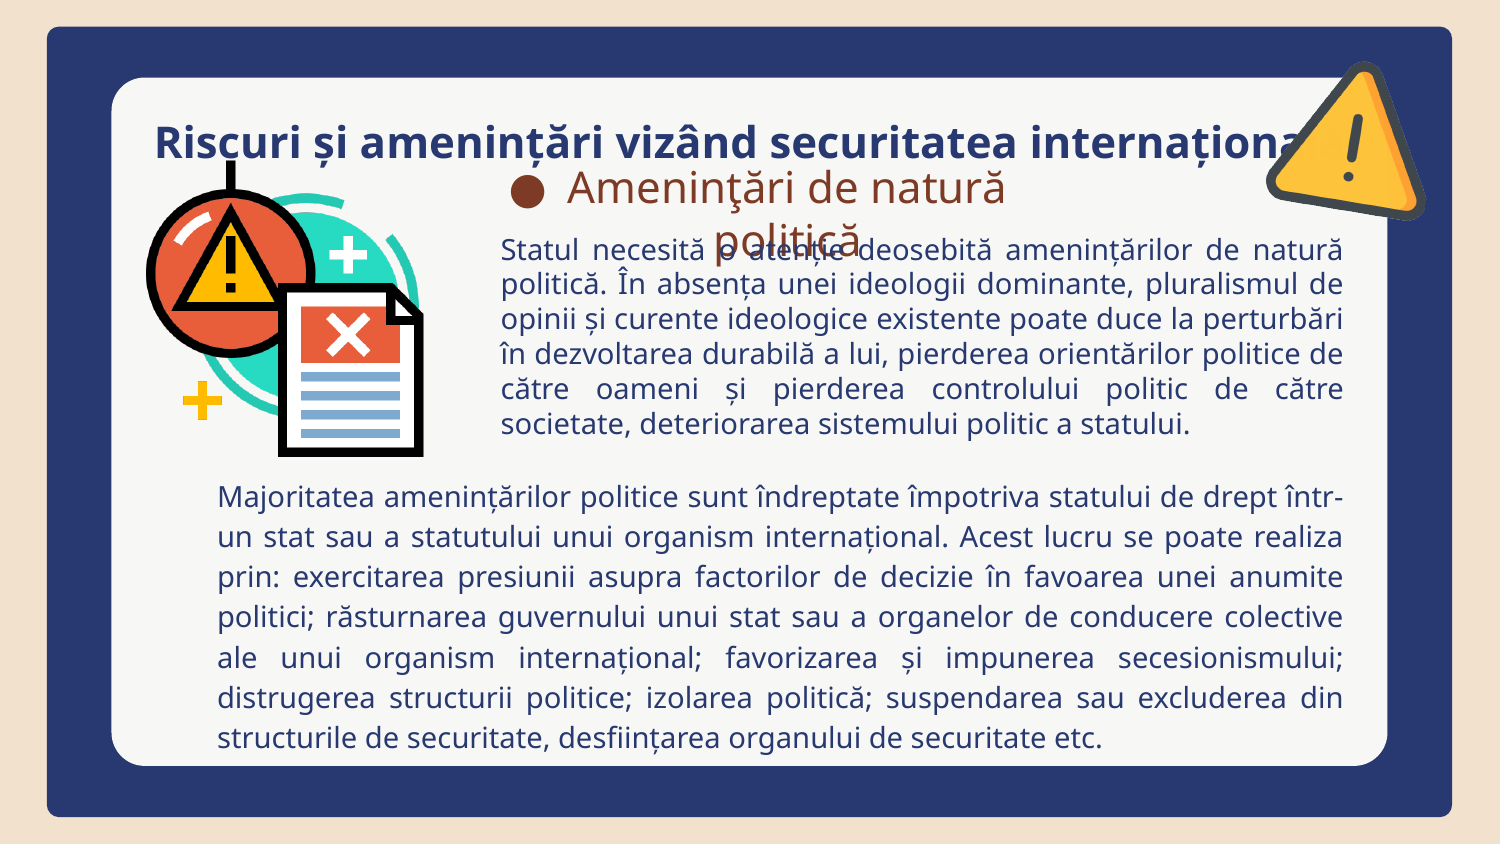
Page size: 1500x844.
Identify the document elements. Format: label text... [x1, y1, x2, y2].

title Riscuri și amenințări vizând securitatea internațională [118, 79, 1269, 204]
picture [1262, 44, 1448, 229]
text_box Ameninţări de natură politică [421, 145, 1079, 281]
text_box Majoritatea amenințărilor politice sunt îndreptate împotriva statului de drept într-un stat sau a statutului unui organism internațional. Acest lucru se poate realiza prin: exercitarea presiunii asupra factorilor de decizie în favoarea unei anumite politici; răsturnarea guvernului unui stat sau a organelor de conducere colective ale unui organism internațional; favorizarea și impunerea secesionismului; distrugerea structurii politice; izolarea politică; suspendarea sau excluderea din structurile de securitate, desființarea organului de securitate etc. [202, 458, 1360, 770]
text_box Statul necesită o atenție deosebită amenințărilor de natură politică. În absența unei ideologii dominante, pluralismul de opinii și curente ideologice existente poate duce la perturbări în dezvoltarea durabilă a lui, pierderea orientărilor politice de către oameni și pierderea controlului politic de către societate, deteriorarea sistemului politic a statului. [485, 215, 1360, 456]
picture [134, 158, 435, 459]
